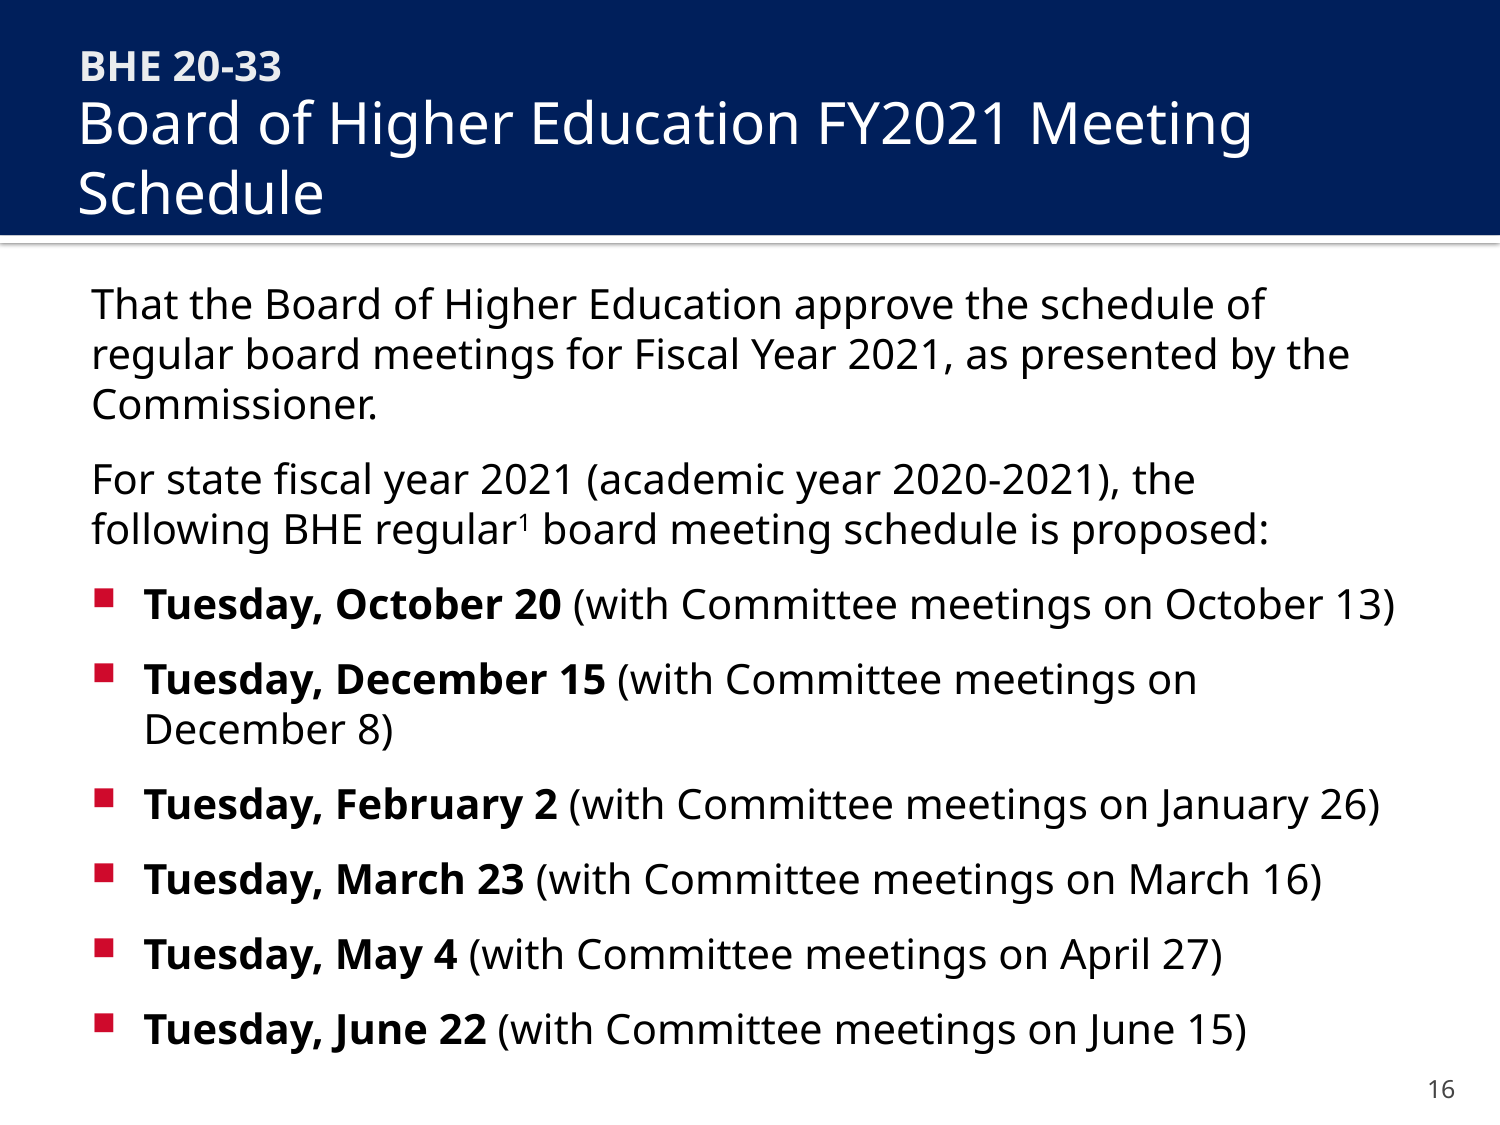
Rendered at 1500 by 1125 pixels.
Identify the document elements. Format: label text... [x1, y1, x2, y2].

list That the Board of Higher Education approve the schedule of regular board meetings for Fiscal Year 2021, as presented by the Commissioner. For state fiscal year 2021 (academic year 2020-2021), the following BHE regular1 board meeting schedule is proposed: Tuesday, October 20 (with Committee meetings on October 13) Tuesday, December 15 (with Committee meetings on December 8) Tuesday, February 2 (with Committee meetings on January 26) Tuesday, March 23 (with Committee meetings on March 16) Tuesday, May 4 (with Committee meetings on April 27) Tuesday, June 22 (with Committee meetings on June 15) [62, 262, 1438, 1022]
list BHE 20-33 [49, 24, 1451, 101]
title Board of Higher Education FY2021 Meeting Schedule [62, 87, 1438, 226]
